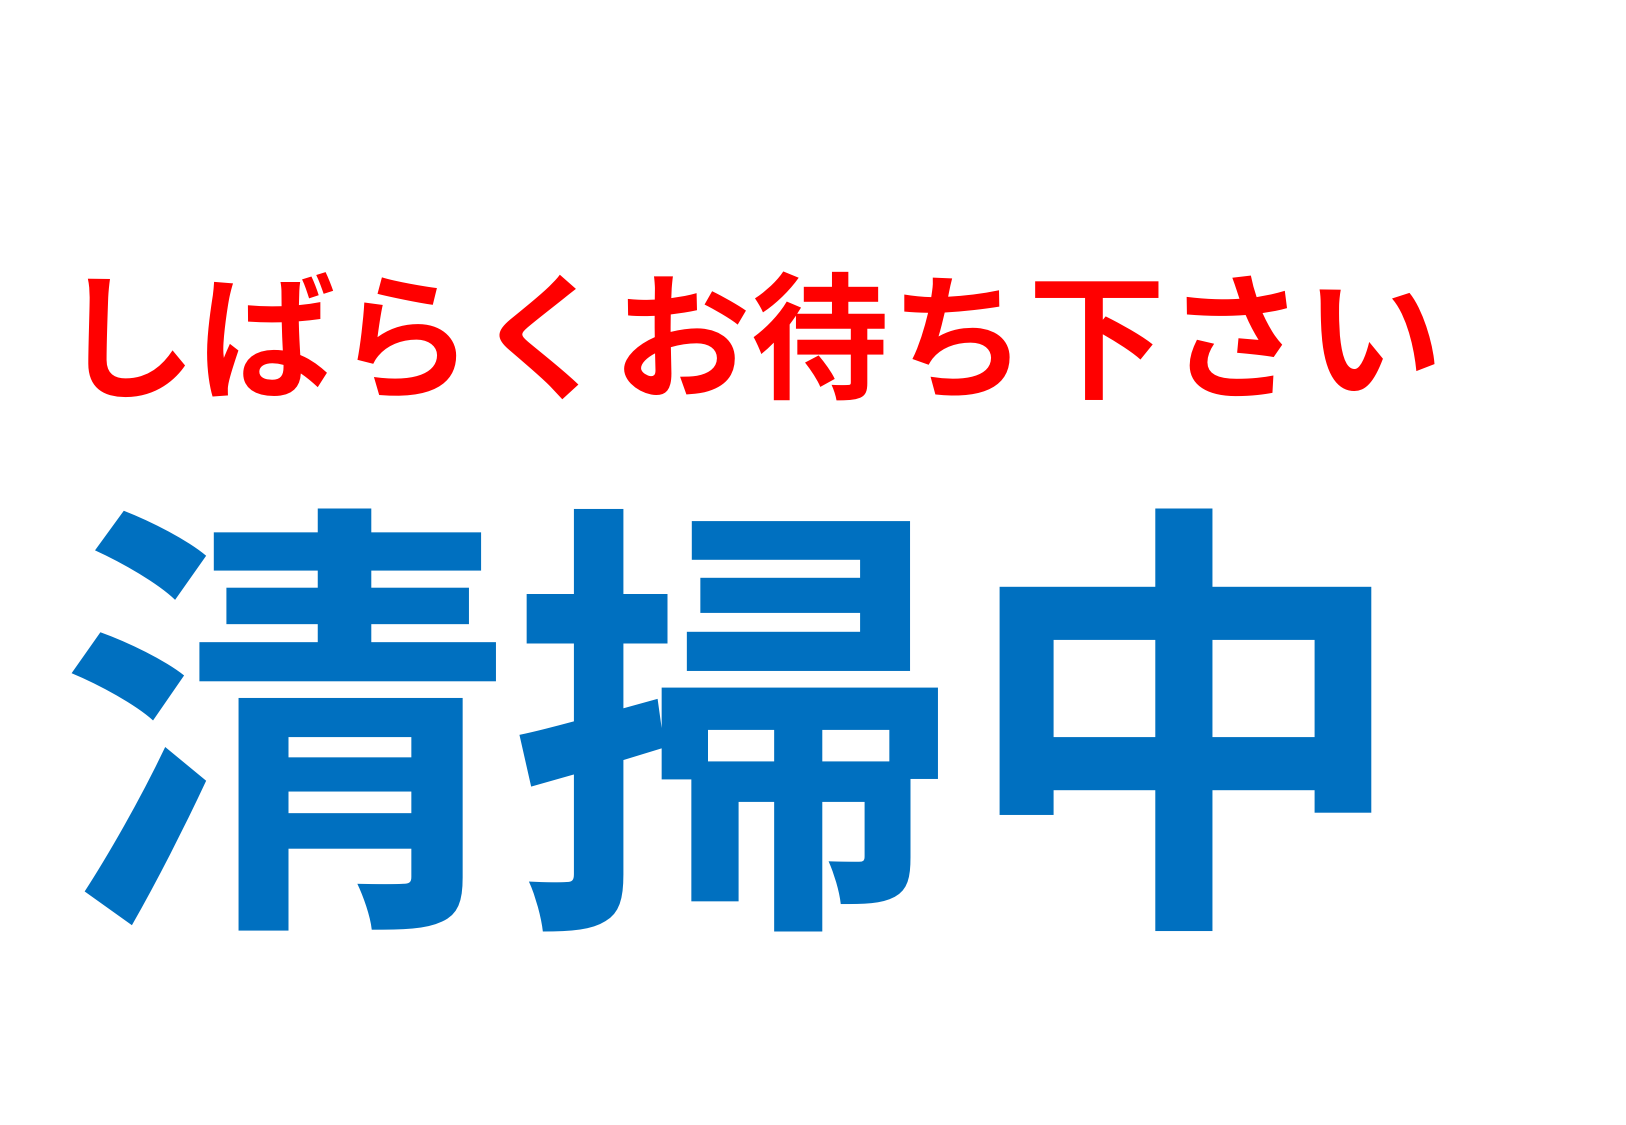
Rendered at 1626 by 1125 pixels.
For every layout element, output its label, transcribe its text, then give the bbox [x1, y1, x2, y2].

text_box 清掃中 [44, 433, 1581, 989]
text_box しばらくお待ち下さい [44, 243, 1581, 424]
